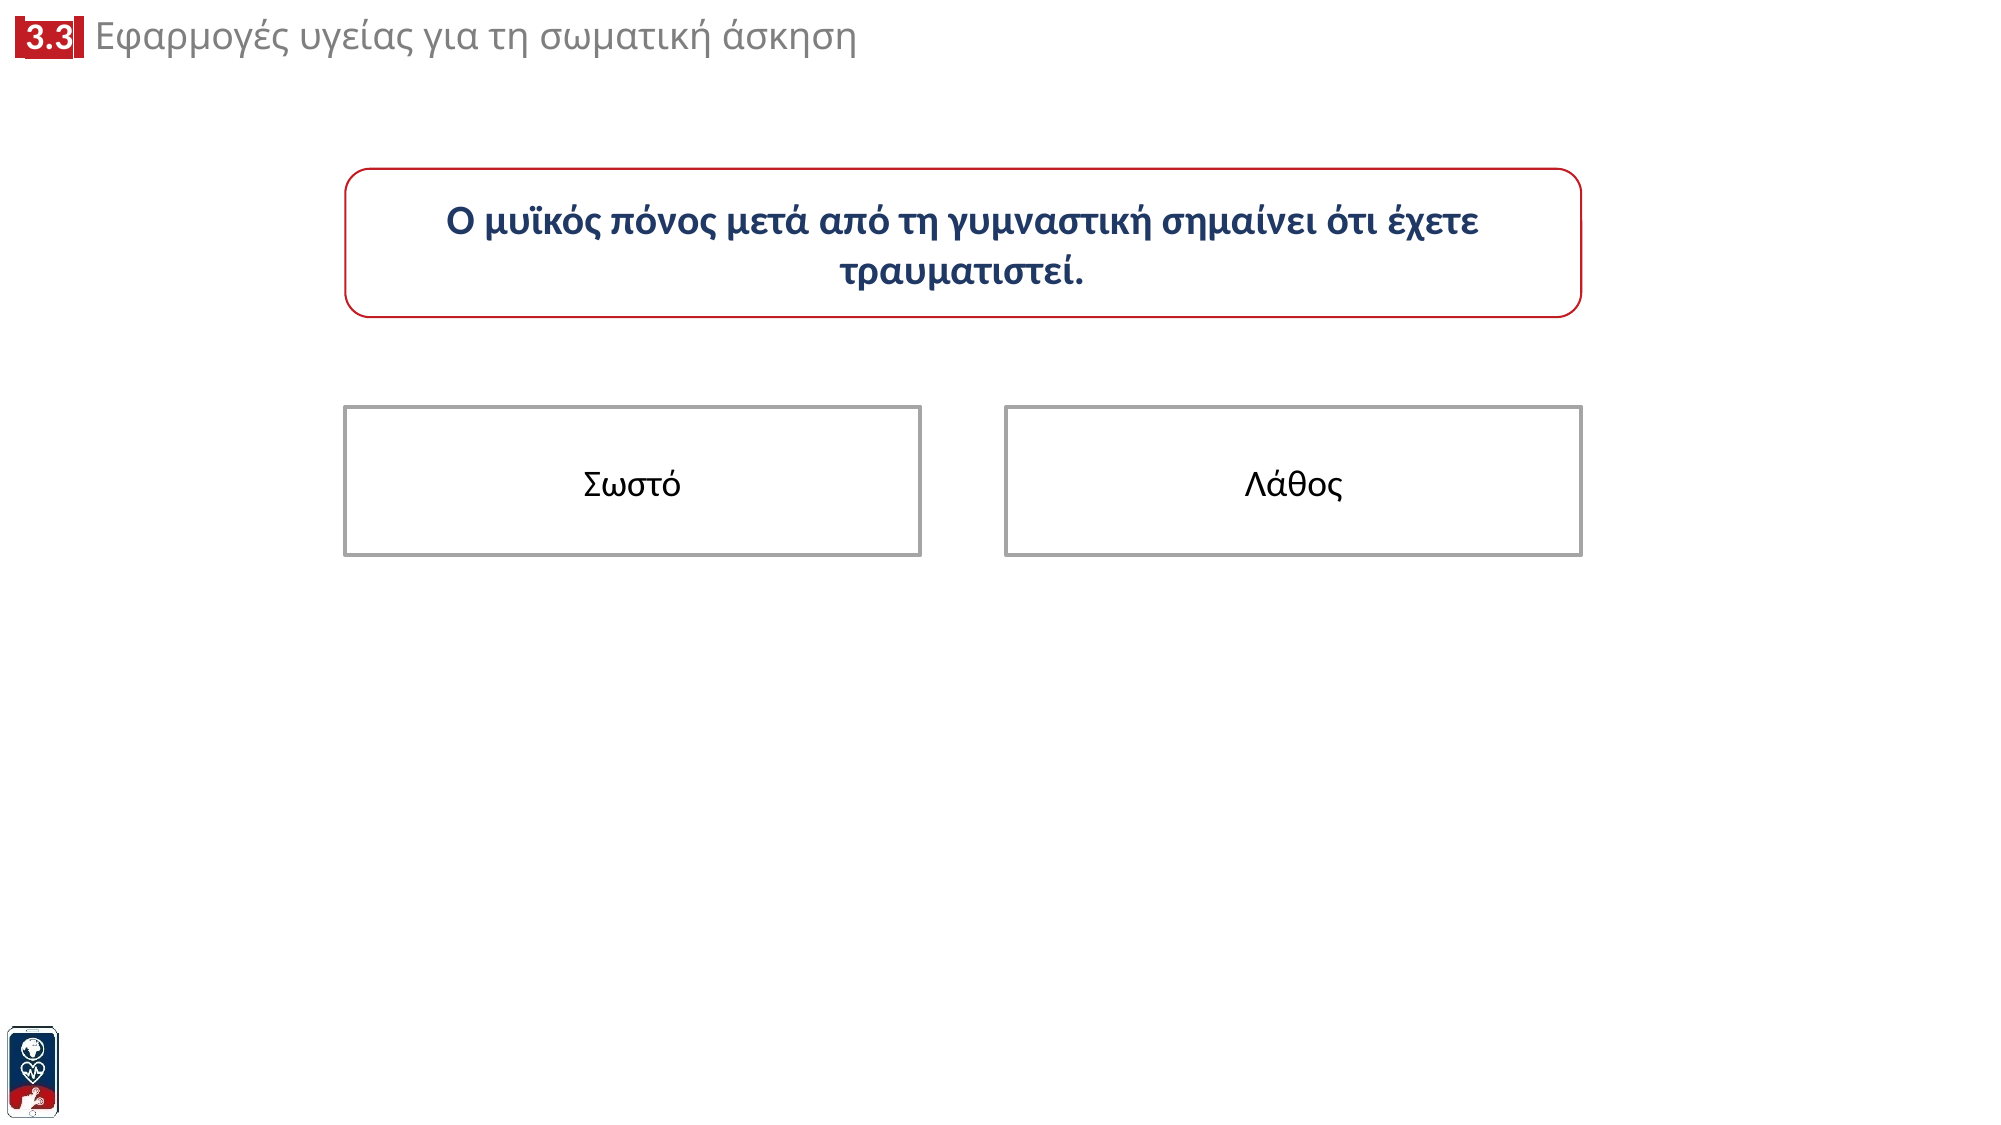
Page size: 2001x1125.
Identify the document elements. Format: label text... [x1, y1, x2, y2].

picture [7, 1026, 59, 1118]
text_box Λάθος [1004, 405, 1583, 557]
text_box Ο μυϊκός πόνος μετά από τη γυμναστική σημαίνει ότι έχετε τραυματιστεί. [345, 168, 1582, 318]
text_box Σωστό [343, 405, 922, 557]
